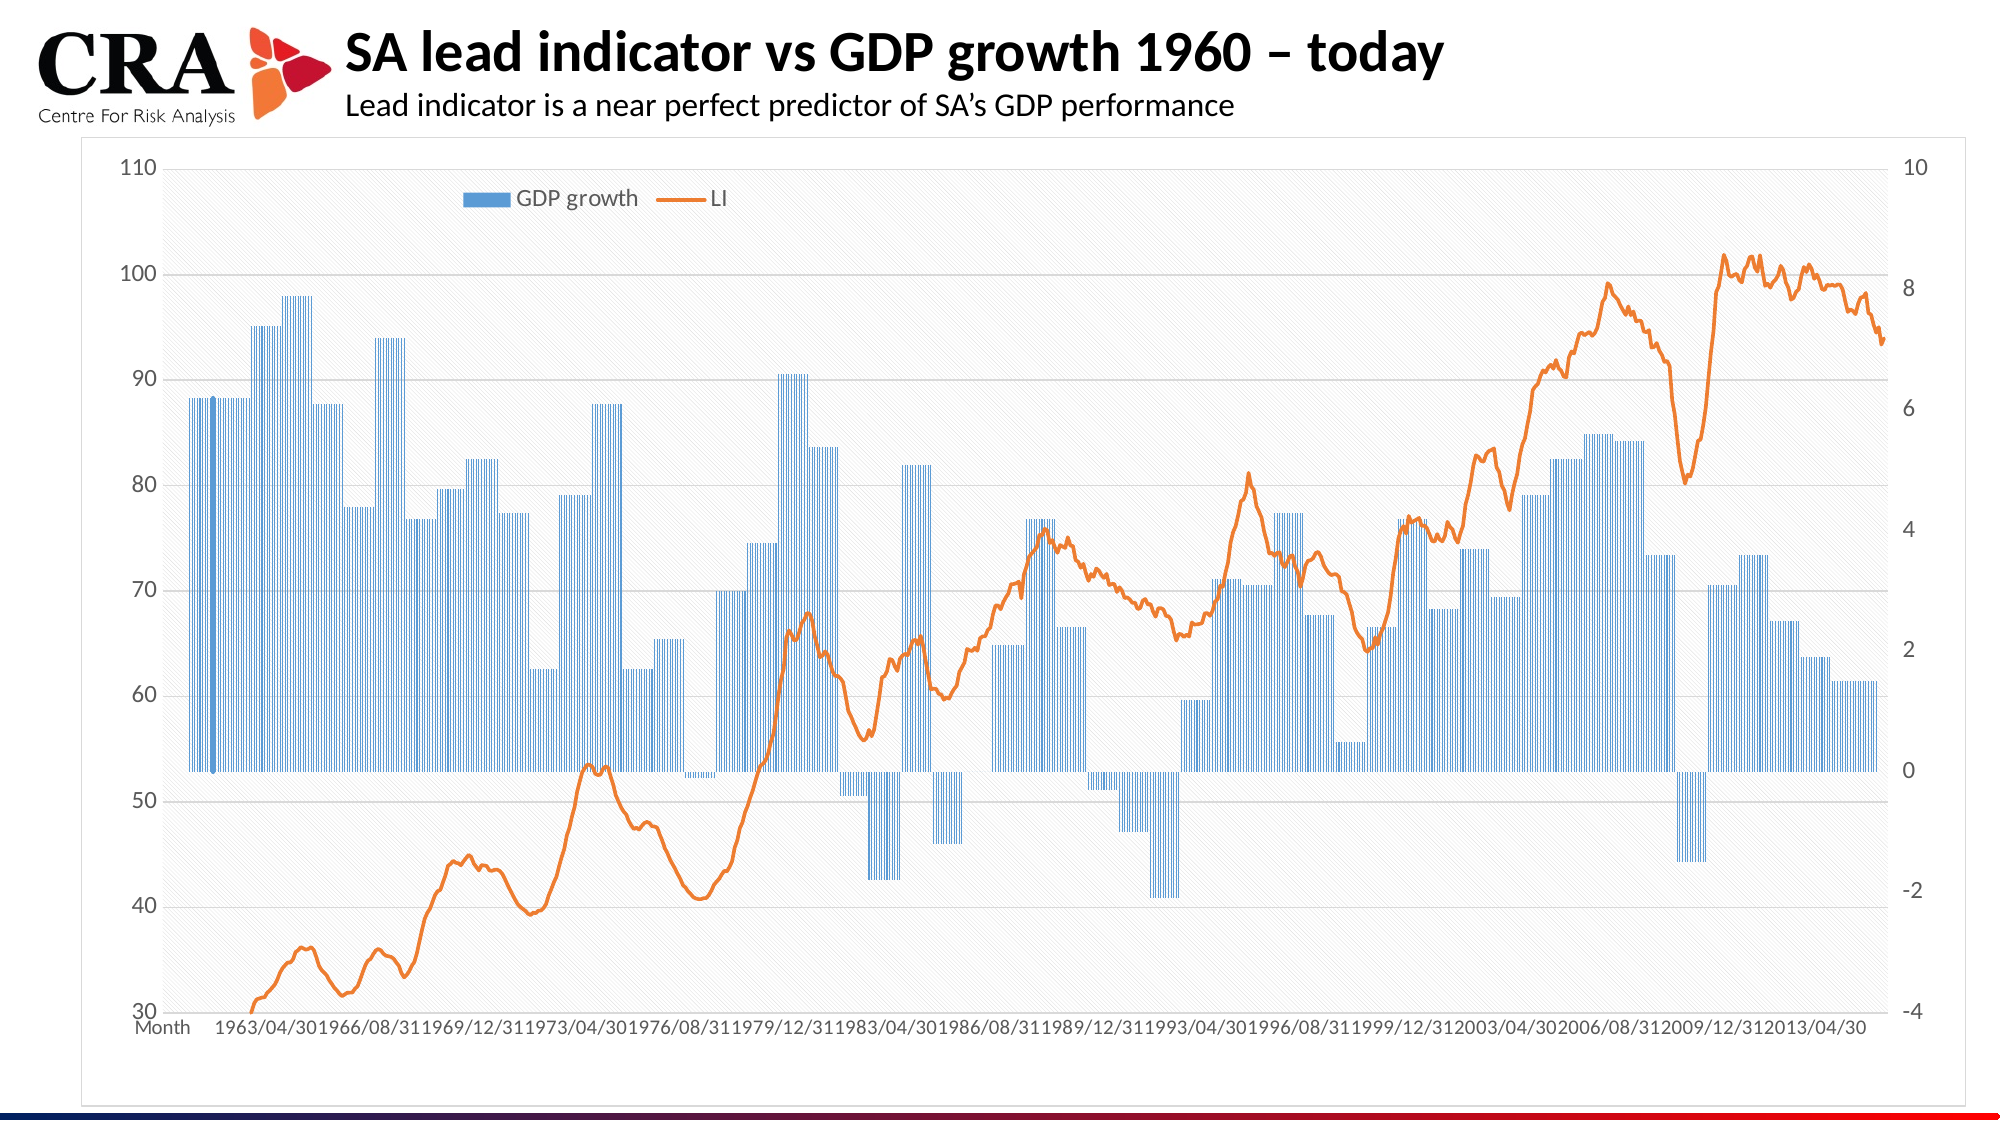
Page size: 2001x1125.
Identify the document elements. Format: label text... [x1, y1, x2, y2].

chart [80, 136, 1967, 1107]
text_box SA lead indicator vs GDP growth 1960 – today Lead indicator is a near perfect predictor of SA’s GDP performance [330, 5, 1848, 136]
text_box [0, 1111, 2000, 1122]
picture [23, 11, 346, 137]
